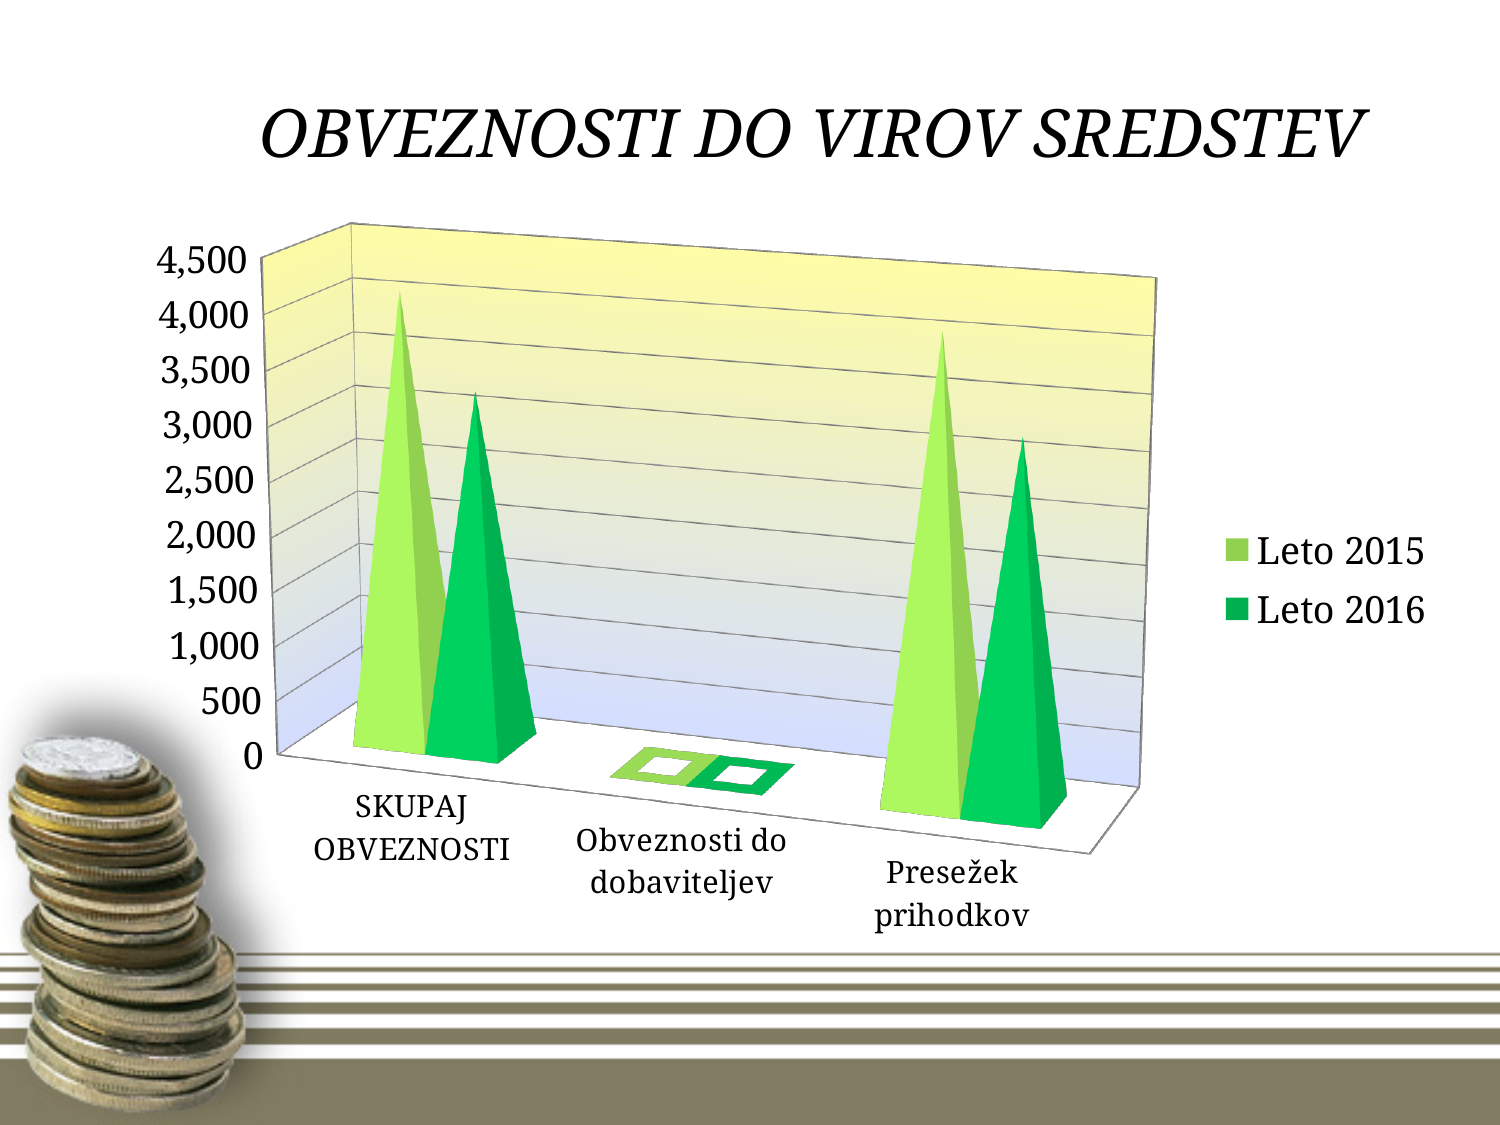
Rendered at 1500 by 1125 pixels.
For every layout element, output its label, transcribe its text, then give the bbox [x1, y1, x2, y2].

chart [100, 207, 1451, 951]
picture [0, 0, 1500, 1125]
title OBVEZNOSTI DO VIROV SREDSTEV [174, 37, 1450, 207]
